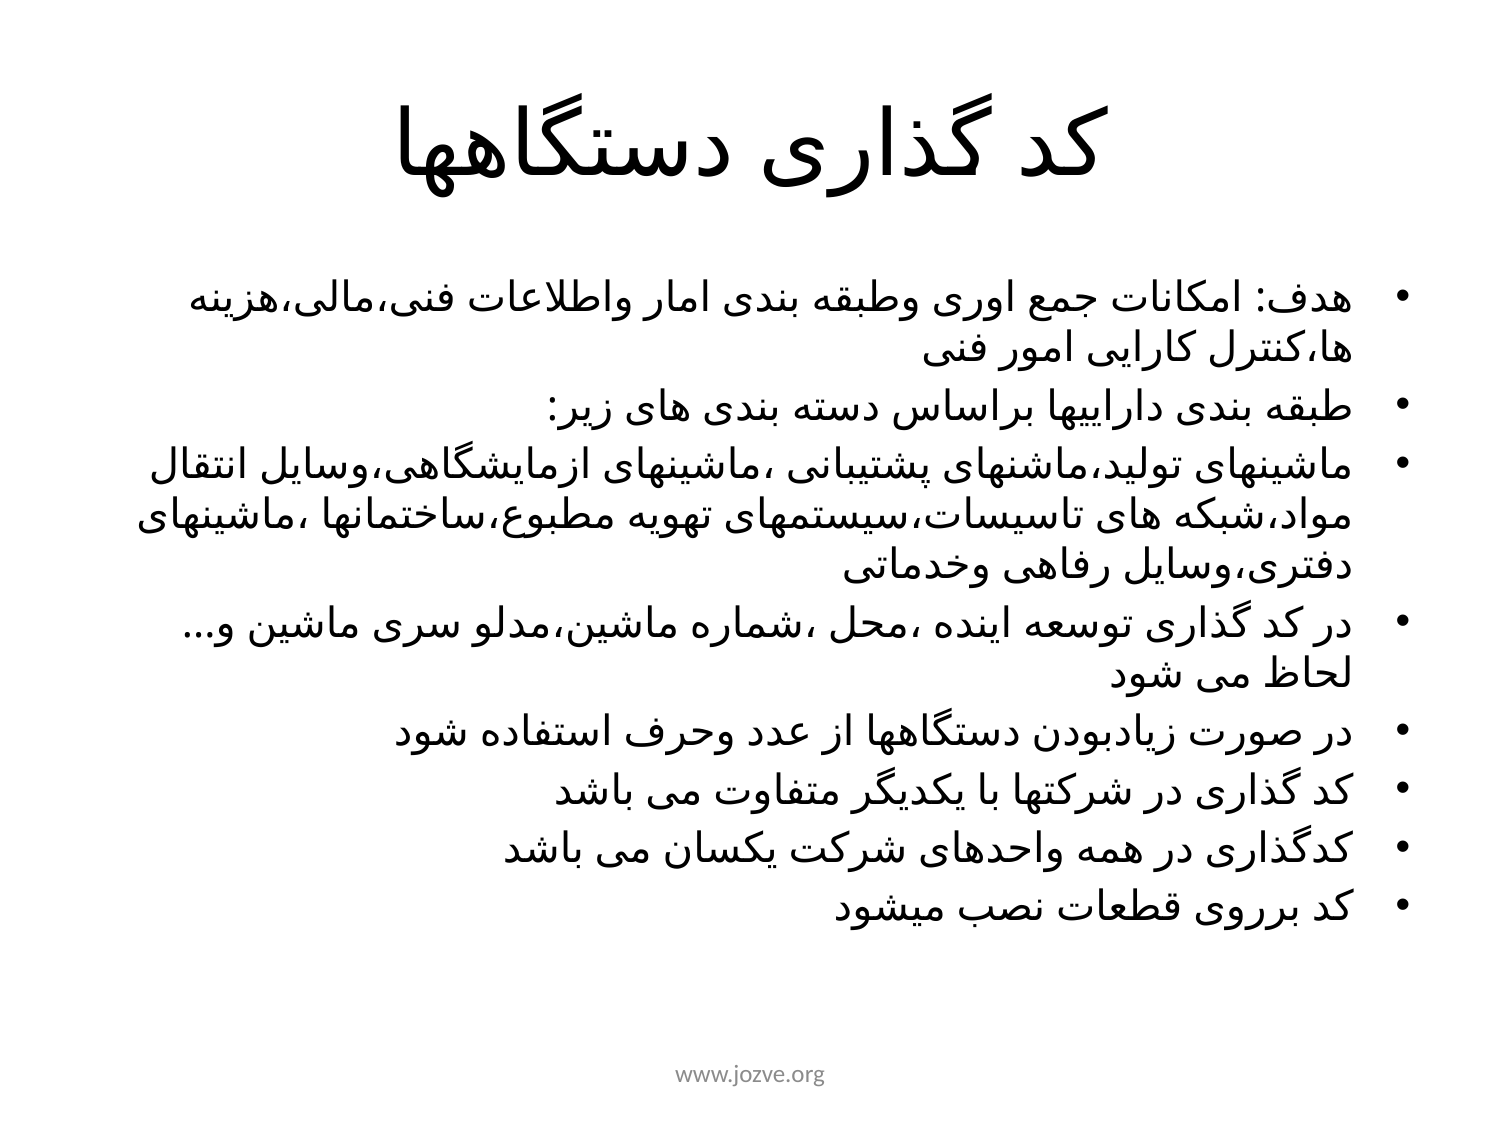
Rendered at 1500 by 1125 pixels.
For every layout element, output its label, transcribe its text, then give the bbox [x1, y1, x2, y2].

title کد گذاری دستگاهها [75, 45, 1425, 233]
list هدف: امکانات جمع اوری وطبقه بندی امار واطلاعات فنی،مالی،هزینه ها،کنترل کارایی امور فنی طبقه بندی داراییها براساس دسته بندی های زیر: ماشینهای تولید،ماشنهای پشتیبانی ،ماشینهای ازمایشگاهی،وسایل انتقال مواد،شبکه های تاسیسات،سیستمهای تهویه مطبوع،ساختمانها ،ماشینهای دفتری،وسایل رفاهی وخدماتی در کد گذاری توسعه اینده ،محل ،شماره ماشین،مدلو سری ماشین و... لحاظ می شود در صورت زیادبودن دستگاهها از عدد وحرف استفاده شود کد گذاری در شرکتها با یکدیگر متفاوت می باشد کدگذاری در همه واحدهای شرکت یکسان می باشد کد برروی قطعات نصب میشود [75, 262, 1425, 1005]
footer www.jozve.org [512, 1042, 988, 1103]
